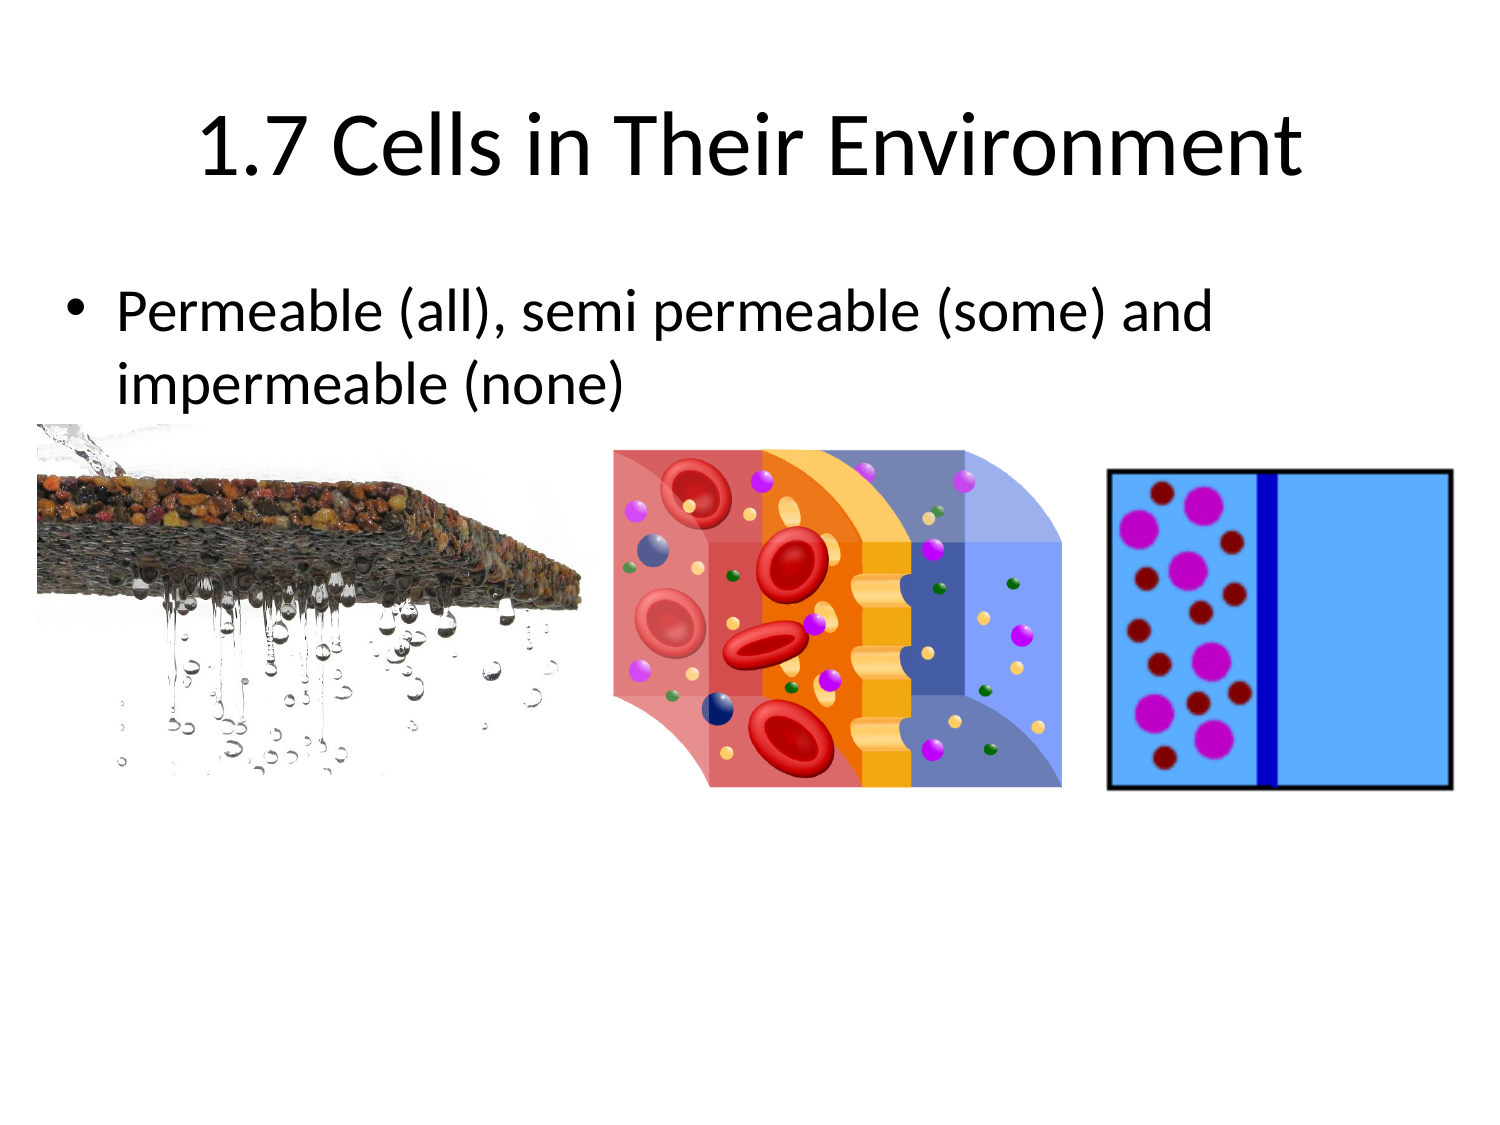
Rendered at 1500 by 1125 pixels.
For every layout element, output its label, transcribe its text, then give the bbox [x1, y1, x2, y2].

list Permeable (all), semi permeable (some) and impermeable (none) [50, 262, 1438, 425]
picture [37, 424, 611, 776]
title 1.7 Cells in Their Environment [75, 45, 1425, 233]
picture [612, 449, 1062, 788]
picture [1087, 449, 1476, 838]
